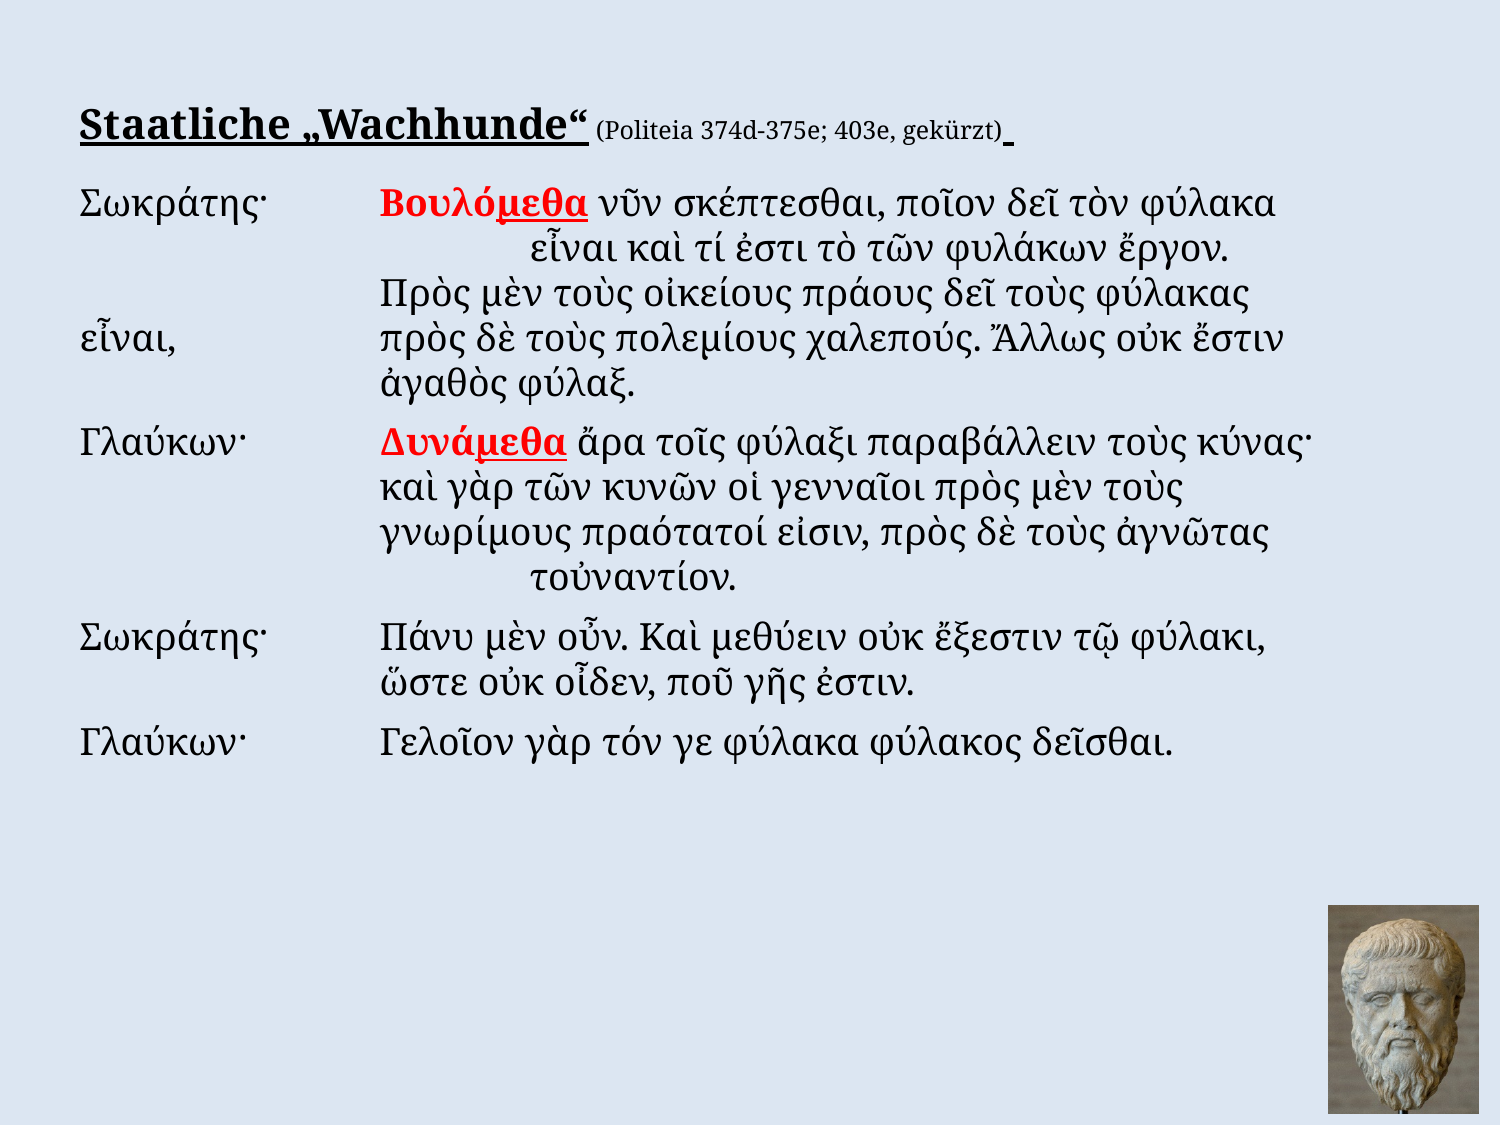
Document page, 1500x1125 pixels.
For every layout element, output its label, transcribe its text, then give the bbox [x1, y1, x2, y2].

picture [1328, 904, 1479, 1114]
text_box Staatliche „Wachhunde“ (Politeia 374d-375e; 403e, gekürzt) Σωκράτης· Βουλόμεθα νῦν σκέπτεσθαι, ποῖον δεῖ τὸν φύλακα εἶναι καὶ τί ἐστι τὸ τῶν φυλάκων ἔργον. Πρὸς μὲν τοὺς οἰκείους πράους δεῖ τοὺς φύλακας εἶναι, πρὸς δὲ τοὺς πολεμίους χαλεπούς. Ἄλλως οὐκ ἔστιν ἀγαθὸς φύλαξ. Γλαύκων· Δυνάμεθα ἄρα τοῖς φύλαξι παραβάλλειν τοὺς κύνας· καὶ γὰρ τῶν κυνῶν οἱ γενναῖοι πρὸς μὲν τοὺς γνωρίμους πραότατοί εἰσιν, πρὸς δὲ τοὺς ἀγνῶτας τοὐναντίον. Σωκράτης· Πάνυ μὲν οὖν. Καὶ μεθύειν οὐκ ἔξεστιν τῷ φύλακι, ὥστε οὐκ οἶδεν, ποῦ γῆς ἐστιν. Γλαύκων· Γελοῖον γὰρ τόν γε φύλακα φύλακος δεῖσθαι. [64, 90, 1369, 770]
